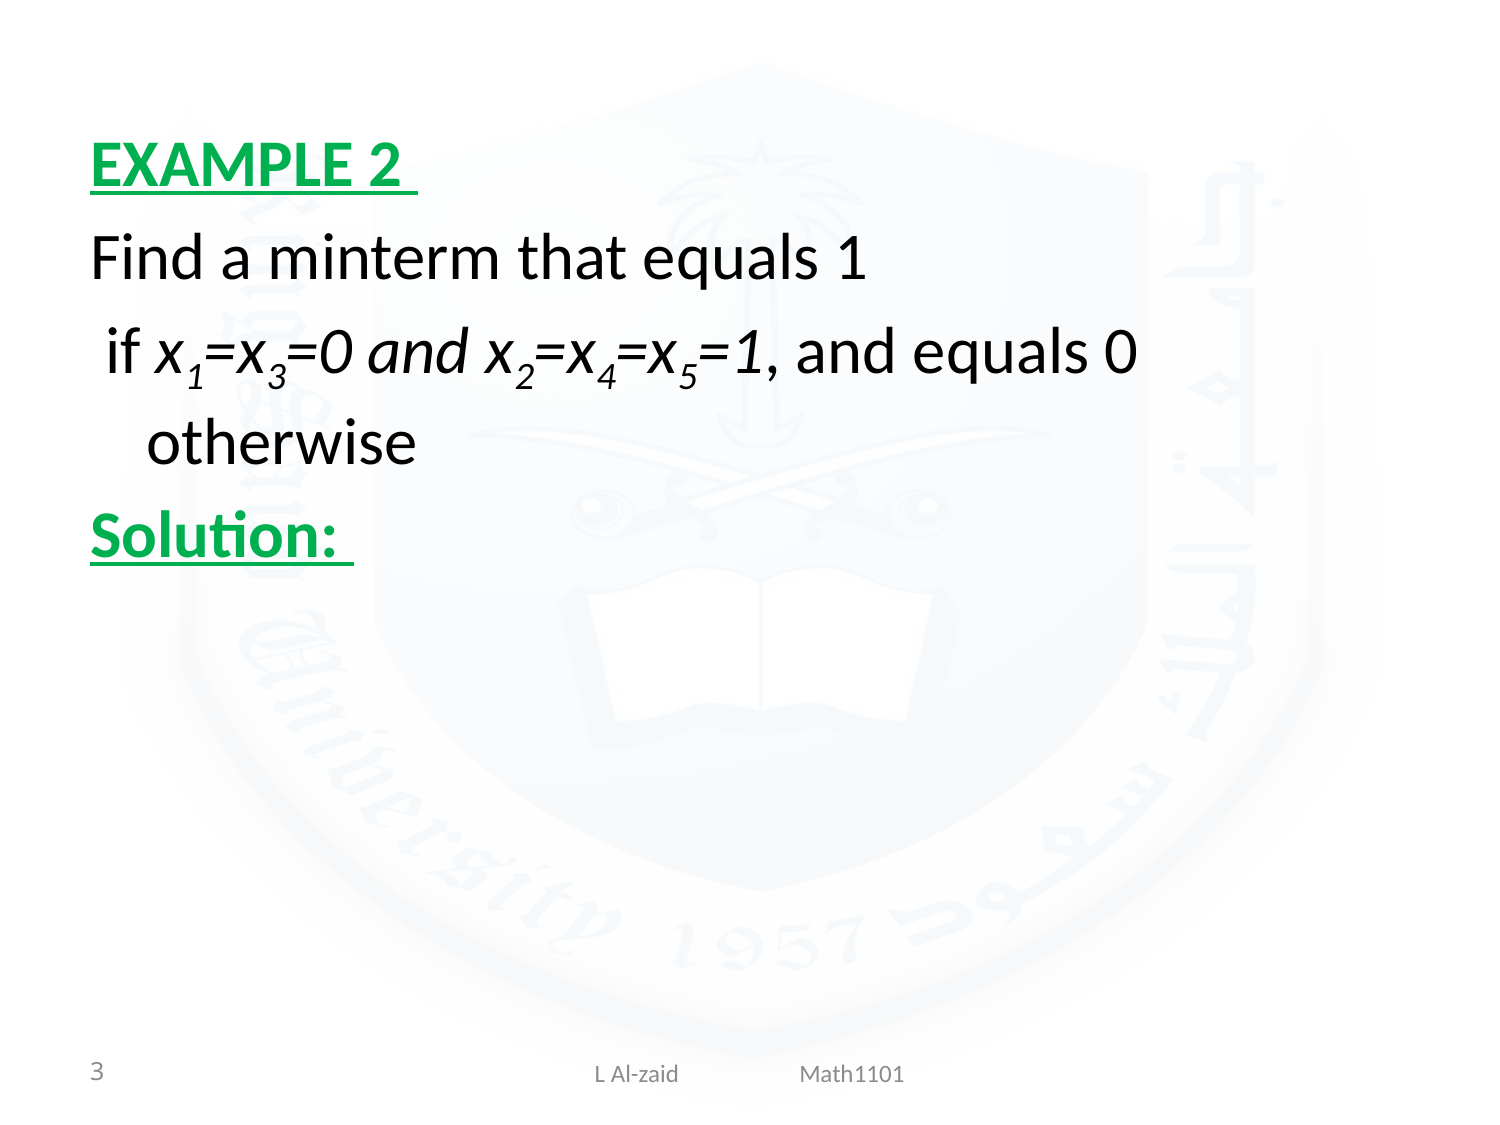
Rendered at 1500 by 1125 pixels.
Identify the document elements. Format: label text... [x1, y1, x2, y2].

list EXAMPLE 2 Find a minterm that equals 1 if x1=x3=0 and x2=x4=x5=1, and equals 0 otherwise Solution: [75, 112, 1425, 1005]
footer L Al-zaid Math1101 [512, 1042, 988, 1103]
slide_number 3 [75, 1042, 425, 1103]
